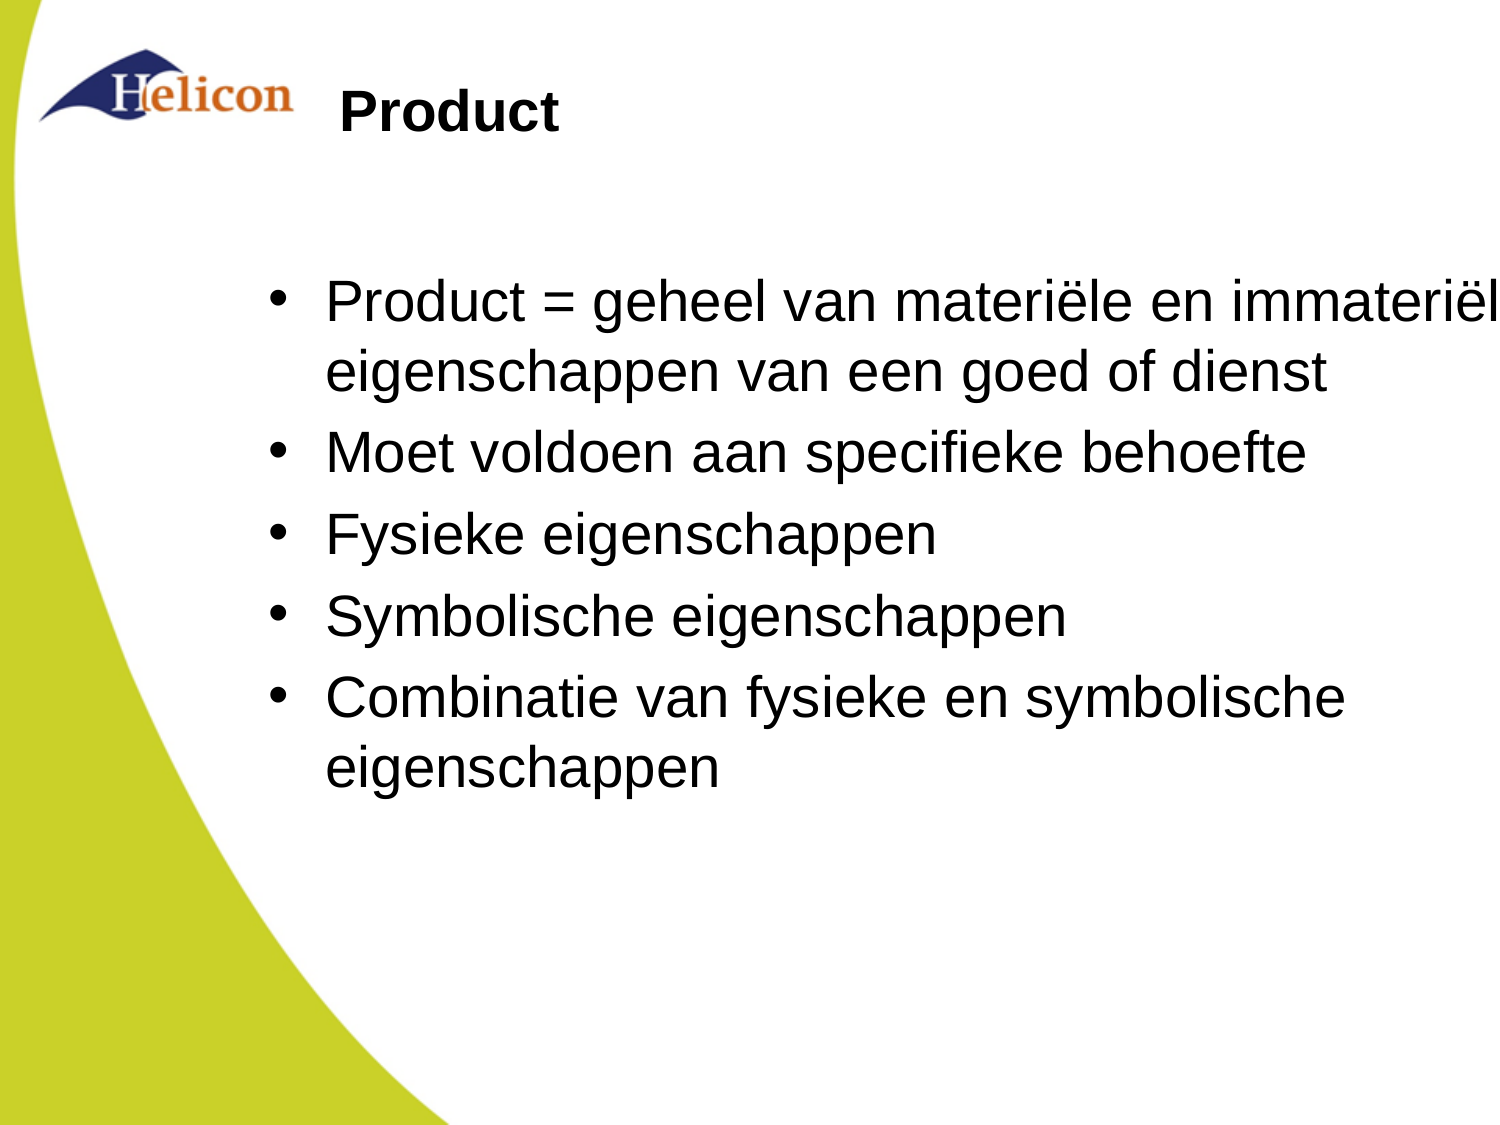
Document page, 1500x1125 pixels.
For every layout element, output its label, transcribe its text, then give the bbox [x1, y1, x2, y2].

title Product [324, 54, 1415, 161]
picture [0, 0, 1500, 1125]
list Product = geheel van materiële en immateriële eigenschappen van een goed of dienst Moet voldoen aan specifieke behoefte Fysieke eigenschappen Symbolische eigenschappen Combinatie van fysieke en symbolische eigenschappen [253, 255, 1500, 998]
